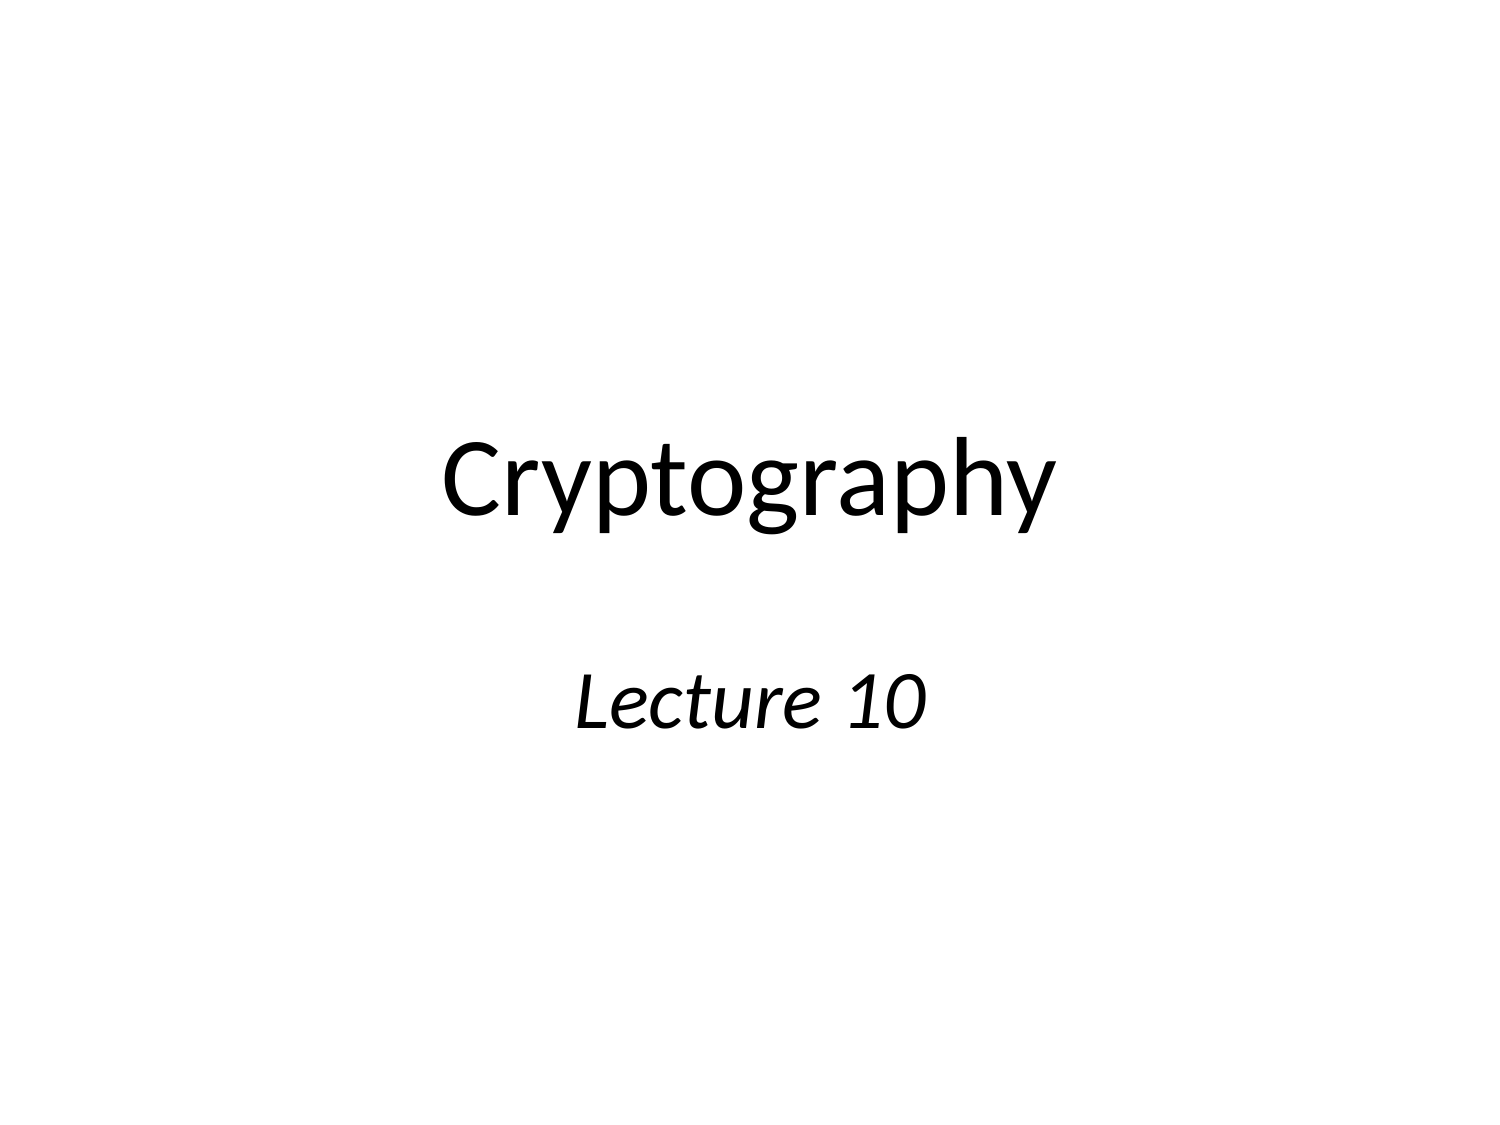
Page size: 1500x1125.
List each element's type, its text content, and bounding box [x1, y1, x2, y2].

subtitle Lecture 10 [225, 637, 1275, 925]
title Cryptography [112, 349, 1388, 591]
